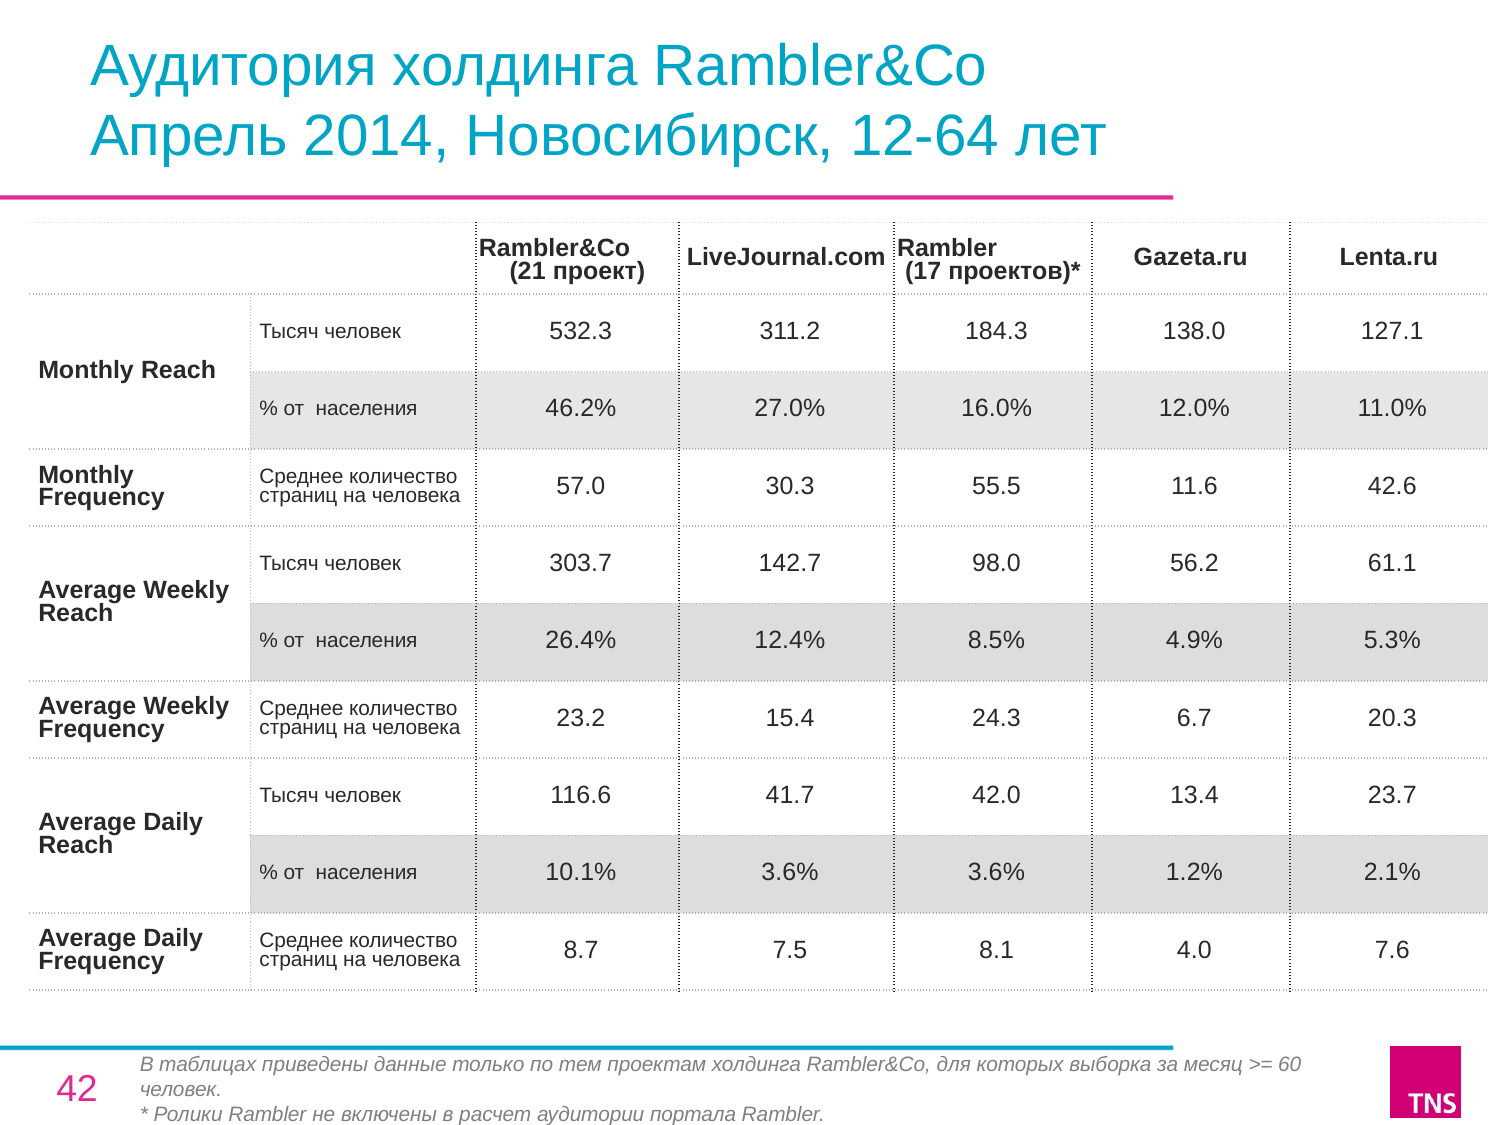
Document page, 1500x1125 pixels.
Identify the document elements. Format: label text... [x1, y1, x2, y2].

table_header LiveJournal.com [679, 223, 894, 294]
table_cell 532.3 [476, 294, 679, 372]
table_cell 12.4% [679, 603, 894, 681]
table_cell 8.1 [894, 913, 1092, 990]
table_cell Среднее количество страниц на человека [250, 681, 476, 758]
table_cell 184.3 [894, 294, 1092, 372]
table_cell 30.3 [679, 449, 894, 526]
table_cell % от населения [250, 372, 476, 449]
table_cell 142.7 [679, 526, 894, 603]
table_cell Среднее количество страниц на человека [250, 449, 476, 526]
table_cell Average Daily Frequency [29, 913, 250, 990]
table_cell Average Weekly Frequency [29, 681, 250, 758]
table_cell 5.3% [1290, 603, 1488, 681]
table_cell 27.0% [679, 372, 894, 449]
table_cell 7.6 [1290, 913, 1488, 990]
table_cell 24.3 [894, 681, 1092, 758]
table_cell Monthly Frequency [29, 449, 250, 526]
table_cell 11.6 [1092, 449, 1290, 526]
table_cell 61.1 [1290, 526, 1488, 603]
table_header Gazeta.ru [1092, 223, 1290, 294]
table_cell 311.2 [679, 294, 894, 372]
table_cell 42.0 [894, 758, 1092, 835]
table_cell 3.6% [894, 835, 1092, 913]
table_cell 46.2% [476, 372, 679, 449]
table_cell 127.1 [1290, 294, 1488, 372]
table_cell 26.4% [476, 603, 679, 681]
table_header [29, 223, 476, 294]
table_cell 98.0 [894, 526, 1092, 603]
table_cell Average Weekly Reach [29, 526, 250, 681]
table_cell 6.7 [1092, 681, 1290, 758]
table_cell % от населения [250, 835, 476, 913]
table_cell 303.7 [476, 526, 679, 603]
table_cell 8.7 [476, 913, 679, 990]
table_cell 23.2 [476, 681, 679, 758]
table_cell 41.7 [679, 758, 894, 835]
table_cell 138.0 [1092, 294, 1290, 372]
table_cell 13.4 [1092, 758, 1290, 835]
table_cell 20.3 [1290, 681, 1488, 758]
table_header Rambler&Co (21 проект) [476, 223, 679, 294]
text_box В таблицах приведены данные только по тем проектам холдинга Rambler&Co, для которых выборка за месяц >= 60 человек. * Ролики Rambler не включены в расчет аудитории портала Rambler. [125, 1043, 1388, 1125]
table_cell 23.7 [1290, 758, 1488, 835]
table_cell 16.0% [894, 372, 1092, 449]
table_cell 8.5% [894, 603, 1092, 681]
table_cell Тысяч человек [250, 526, 476, 603]
table_cell 4.0 [1092, 913, 1290, 990]
table_cell 116.6 [476, 758, 679, 835]
table_cell 57.0 [476, 449, 679, 526]
picture [0, 0, 1500, 1125]
table_cell 2.1% [1290, 835, 1488, 913]
table_cell Average Daily Reach [29, 758, 250, 913]
table_cell 4.9% [1092, 603, 1290, 681]
table_cell Monthly Reach [29, 294, 250, 449]
table_cell 12.0% [1092, 372, 1290, 449]
table_cell Тысяч человек [250, 294, 476, 372]
table_cell 3.6% [679, 835, 894, 913]
table_cell 7.5 [679, 913, 894, 990]
table_cell 15.4 [679, 681, 894, 758]
table_cell % от населения [250, 603, 476, 681]
table_cell Среднее количество страниц на человека [250, 913, 476, 990]
table_cell 11.0% [1290, 372, 1488, 449]
slide_number 42 [40, 1055, 125, 1125]
table_cell 56.2 [1092, 526, 1290, 603]
table_cell 42.6 [1290, 449, 1488, 526]
table_header Rambler (17 проектов)* [894, 223, 1092, 294]
table_cell 1.2% [1092, 835, 1290, 913]
table_cell 10.1% [476, 835, 679, 913]
title Аудитория холдинга Rambler&Co Апрель 2014, Новосибирск, 12-64 лет [74, 8, 1476, 187]
table_cell 55.5 [894, 449, 1092, 526]
table_header Lenta.ru [1290, 223, 1488, 294]
table_cell Тысяч человек [250, 758, 476, 835]
